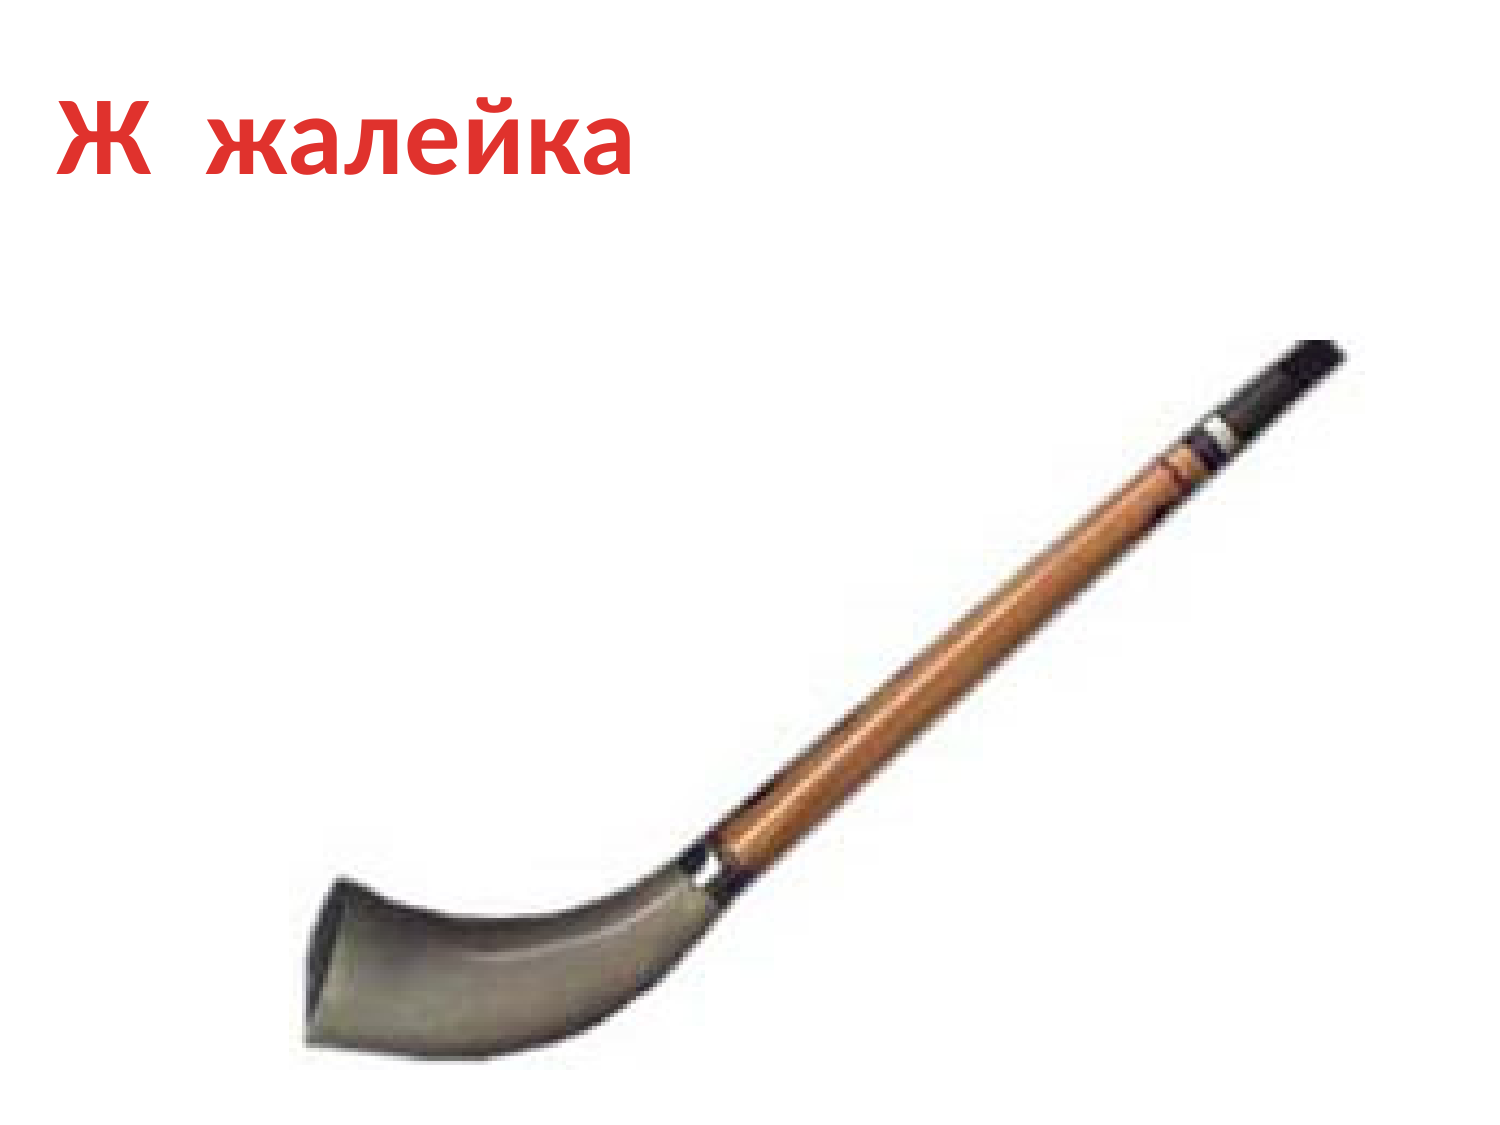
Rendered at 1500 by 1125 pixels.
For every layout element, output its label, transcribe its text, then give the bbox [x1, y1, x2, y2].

text_box Ж жалейка [42, 54, 653, 205]
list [288, 332, 1365, 1070]
